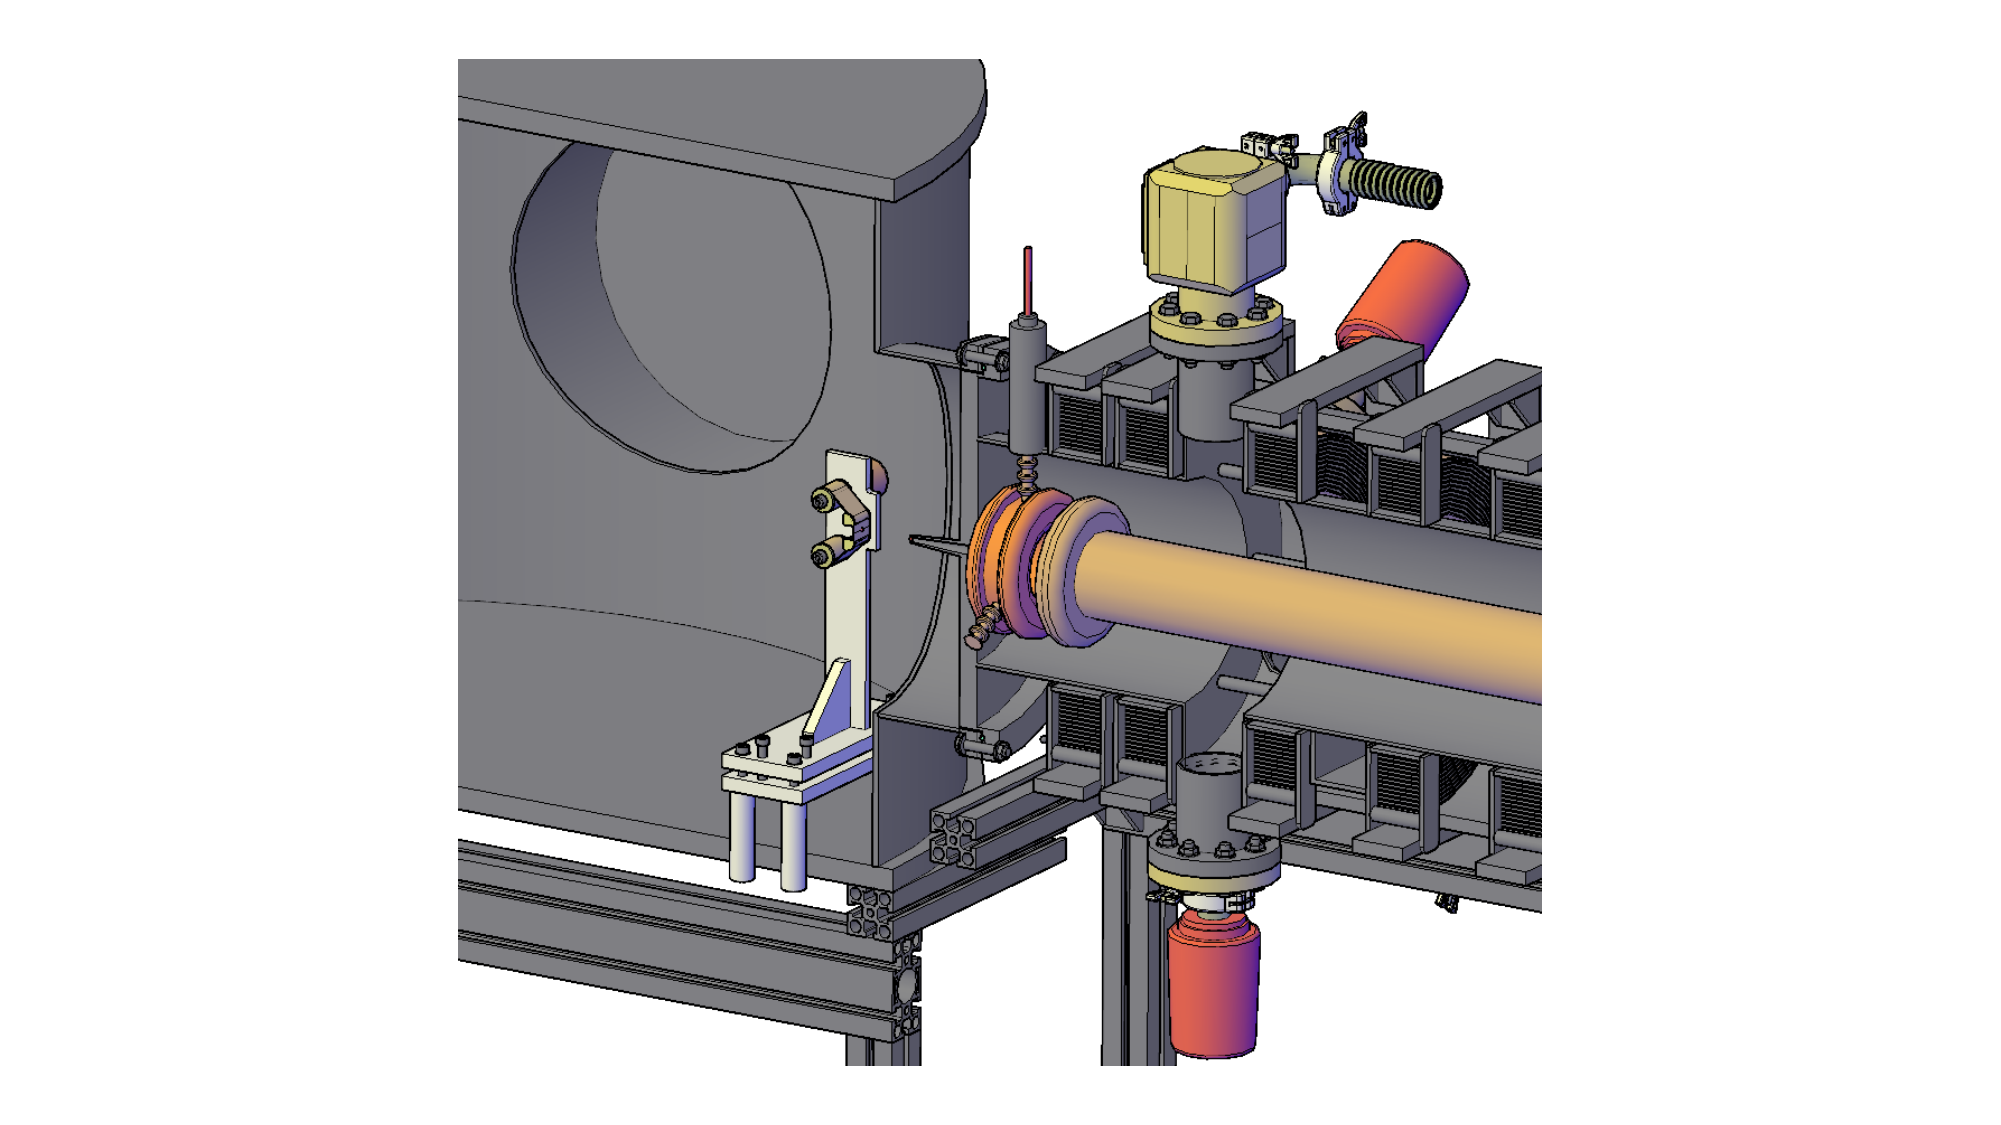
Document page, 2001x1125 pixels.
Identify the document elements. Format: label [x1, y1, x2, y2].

picture [458, 59, 1542, 1066]
